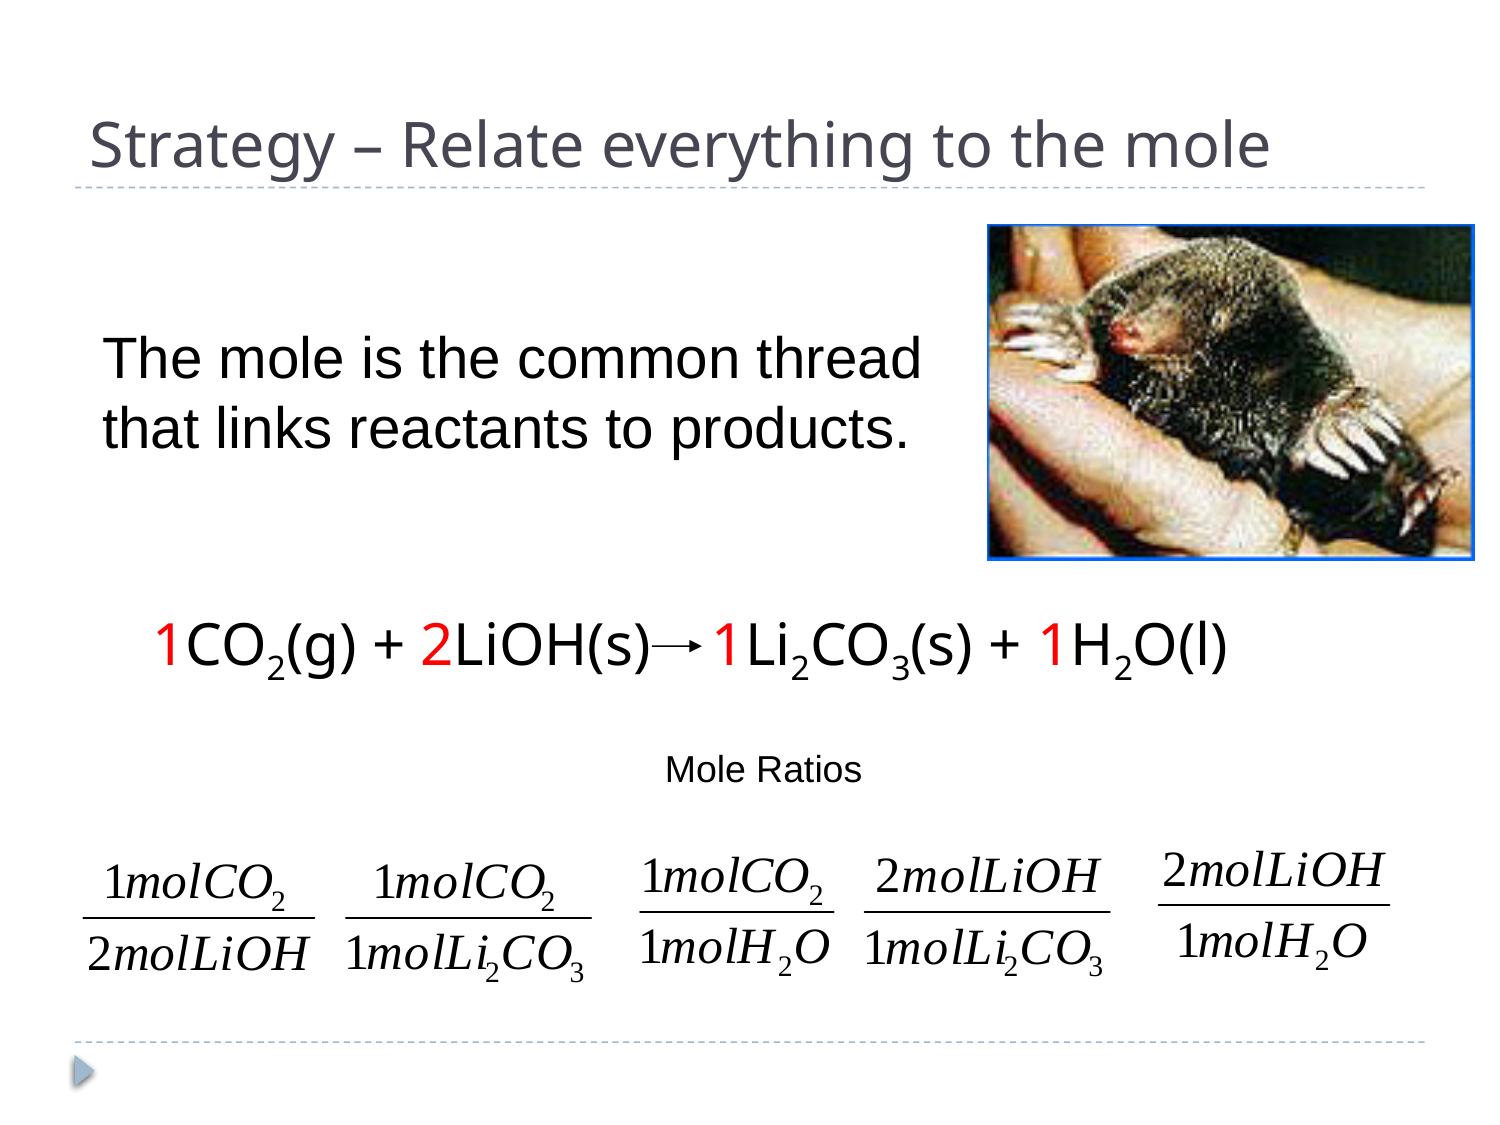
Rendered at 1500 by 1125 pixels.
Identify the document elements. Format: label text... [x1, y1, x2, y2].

text_box Mole Ratios [649, 737, 1025, 798]
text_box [74, 849, 326, 982]
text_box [337, 849, 601, 994]
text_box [855, 843, 1120, 989]
title Strategy – Relate everything to the mole [75, 37, 1425, 188]
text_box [1150, 837, 1401, 982]
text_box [631, 843, 844, 989]
text_box The mole is the common thread that links reactants to products. [87, 312, 975, 468]
picture [987, 224, 1476, 562]
text_box [651, 639, 702, 653]
text_box 1CO2(g) + 2LiOH(s) 1Li2CO3(s) + 1H2O(l) [137, 600, 1425, 740]
